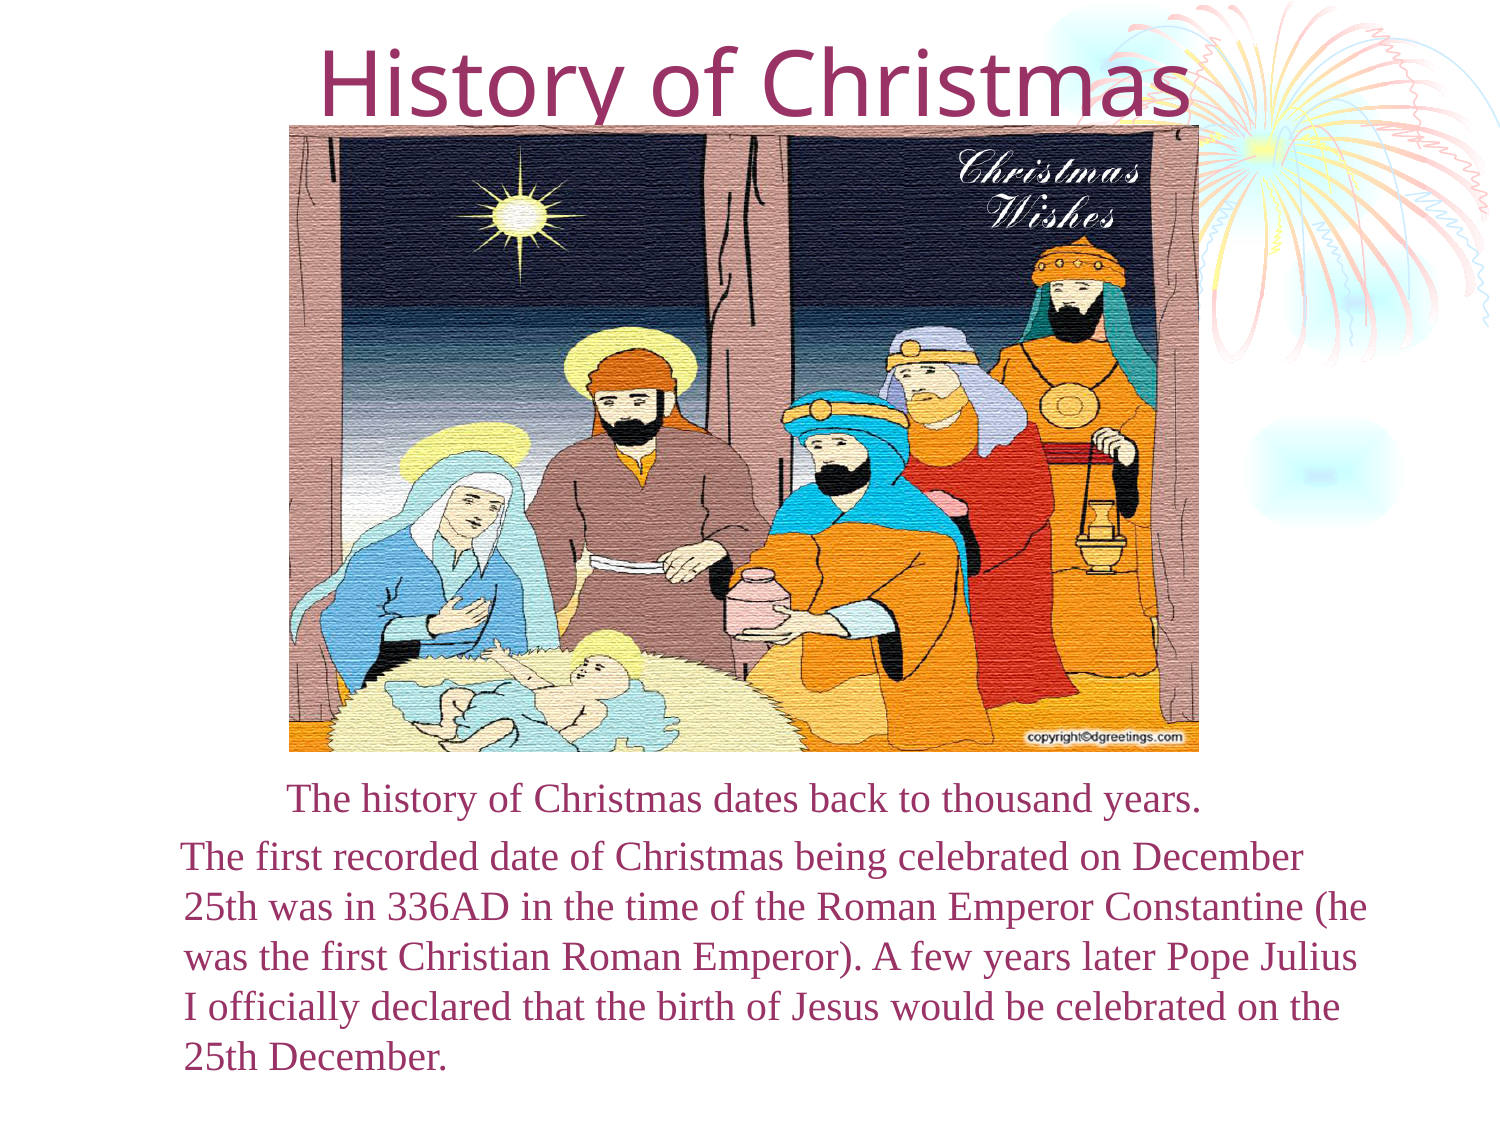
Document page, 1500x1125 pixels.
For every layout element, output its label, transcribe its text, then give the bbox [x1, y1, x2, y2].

list The history of Christmas dates back to thousand years. The first recorded date of Christmas being celebrated on December 25th was in 336AD in the time of the Roman Emperor Constantine (he was the first Christian Roman Emperor). A few years later Pope Julius I officially declared that the birth of Jesus would be celebrated on the 25th December. [111, 763, 1388, 1089]
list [289, 125, 1200, 752]
title History of Christmas [300, 0, 1464, 160]
